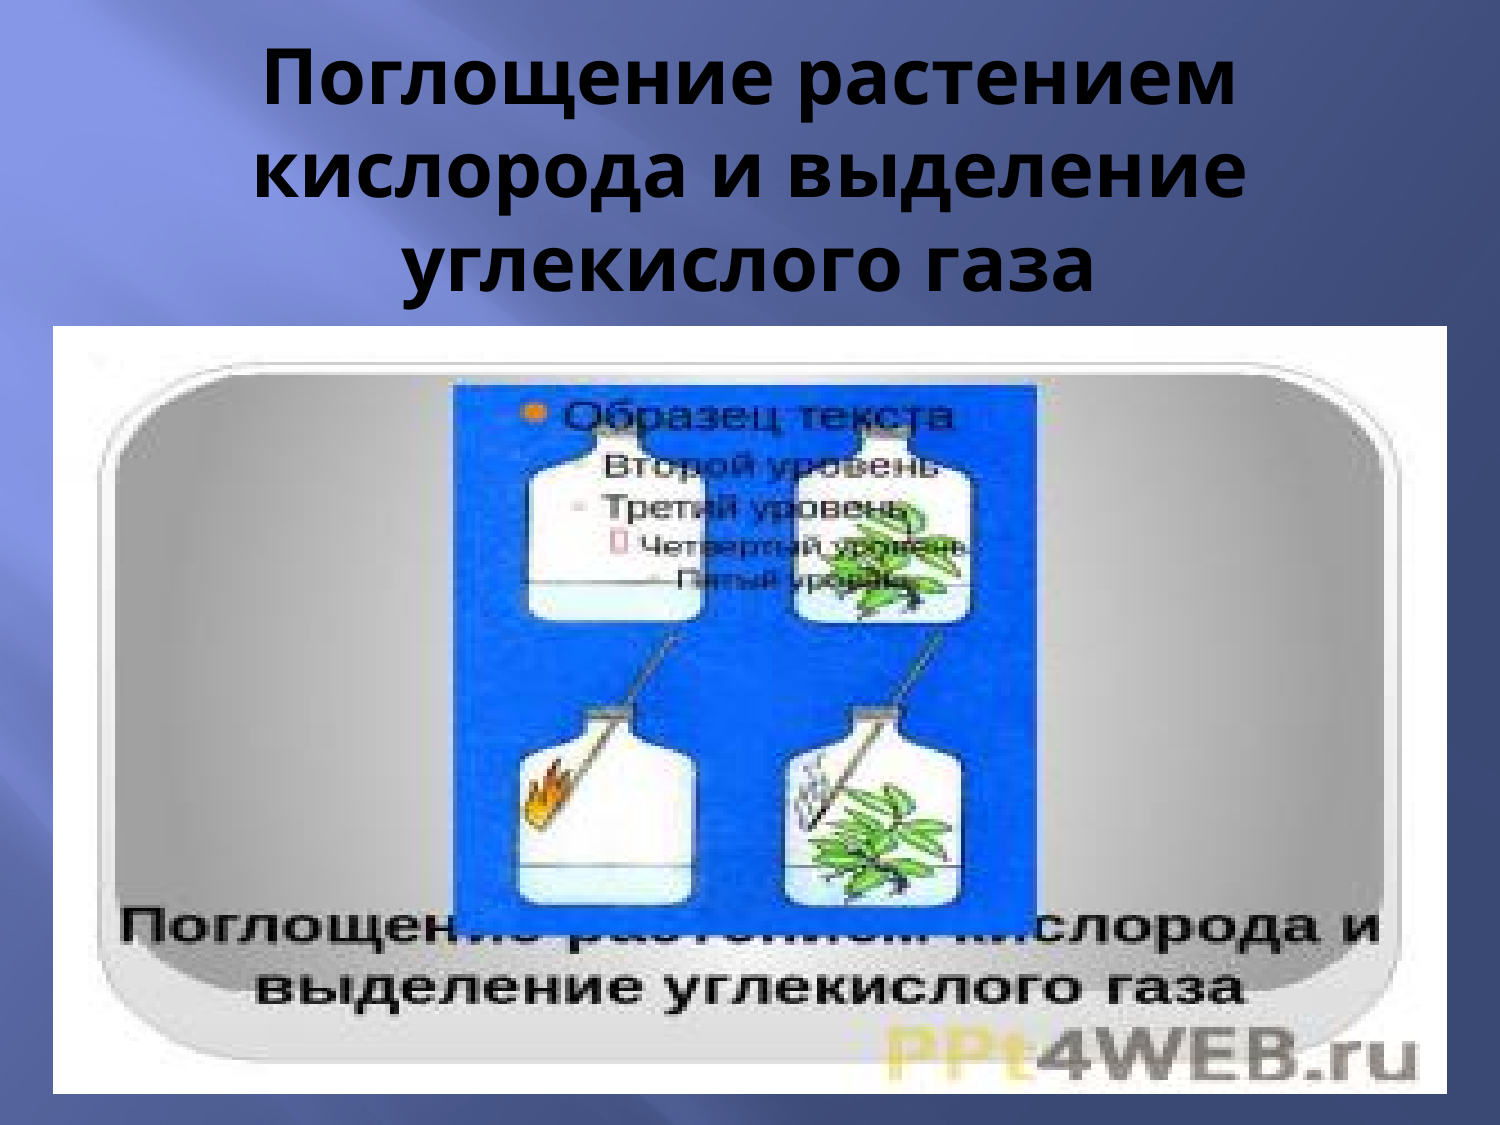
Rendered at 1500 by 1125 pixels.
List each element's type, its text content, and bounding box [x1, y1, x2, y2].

title Поглощение растением кислорода и выделение углекислого газа [75, 19, 1425, 315]
picture [52, 326, 1448, 1095]
